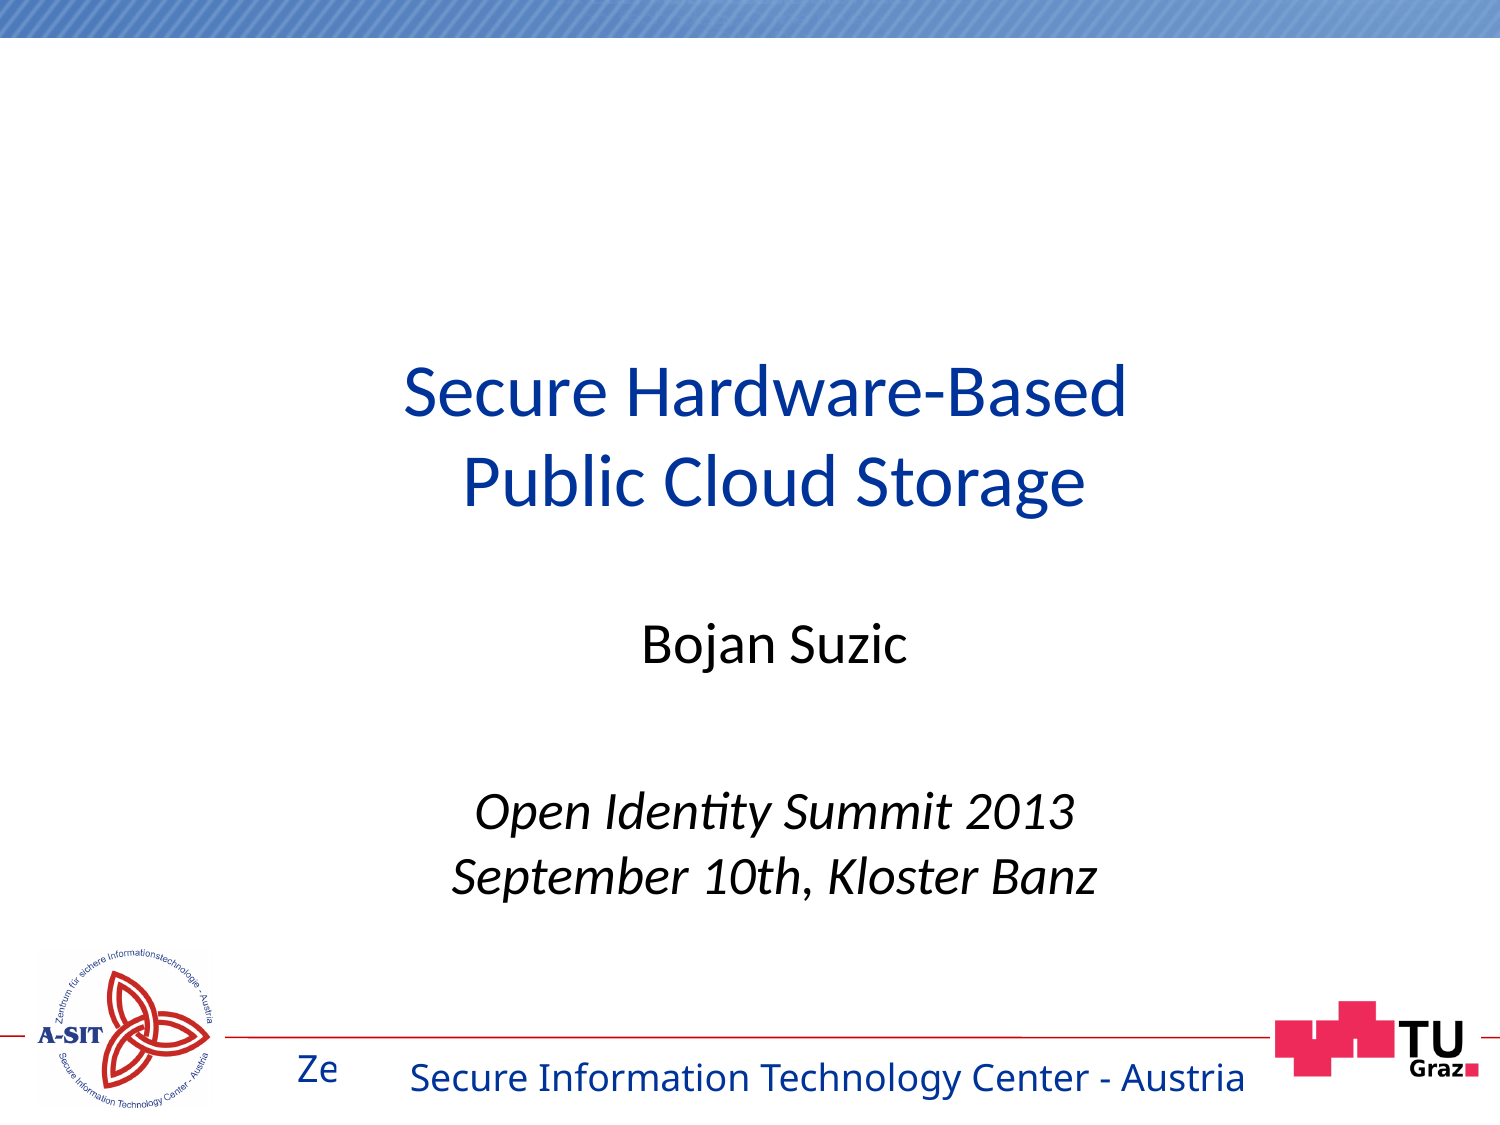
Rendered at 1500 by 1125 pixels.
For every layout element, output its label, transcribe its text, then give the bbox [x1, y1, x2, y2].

picture [1269, 988, 1482, 1095]
picture [0, 0, 1500, 38]
subtitle Bojan Suzic Open Identity Summit 2013 September 10th, Kloster Banz [225, 597, 1325, 996]
text_box Secure Information Technology Center - Austria [336, 1046, 1329, 1107]
text_box Secure Hardware-Based Public Cloud Storage [225, 337, 1325, 525]
picture [37, 949, 213, 1108]
